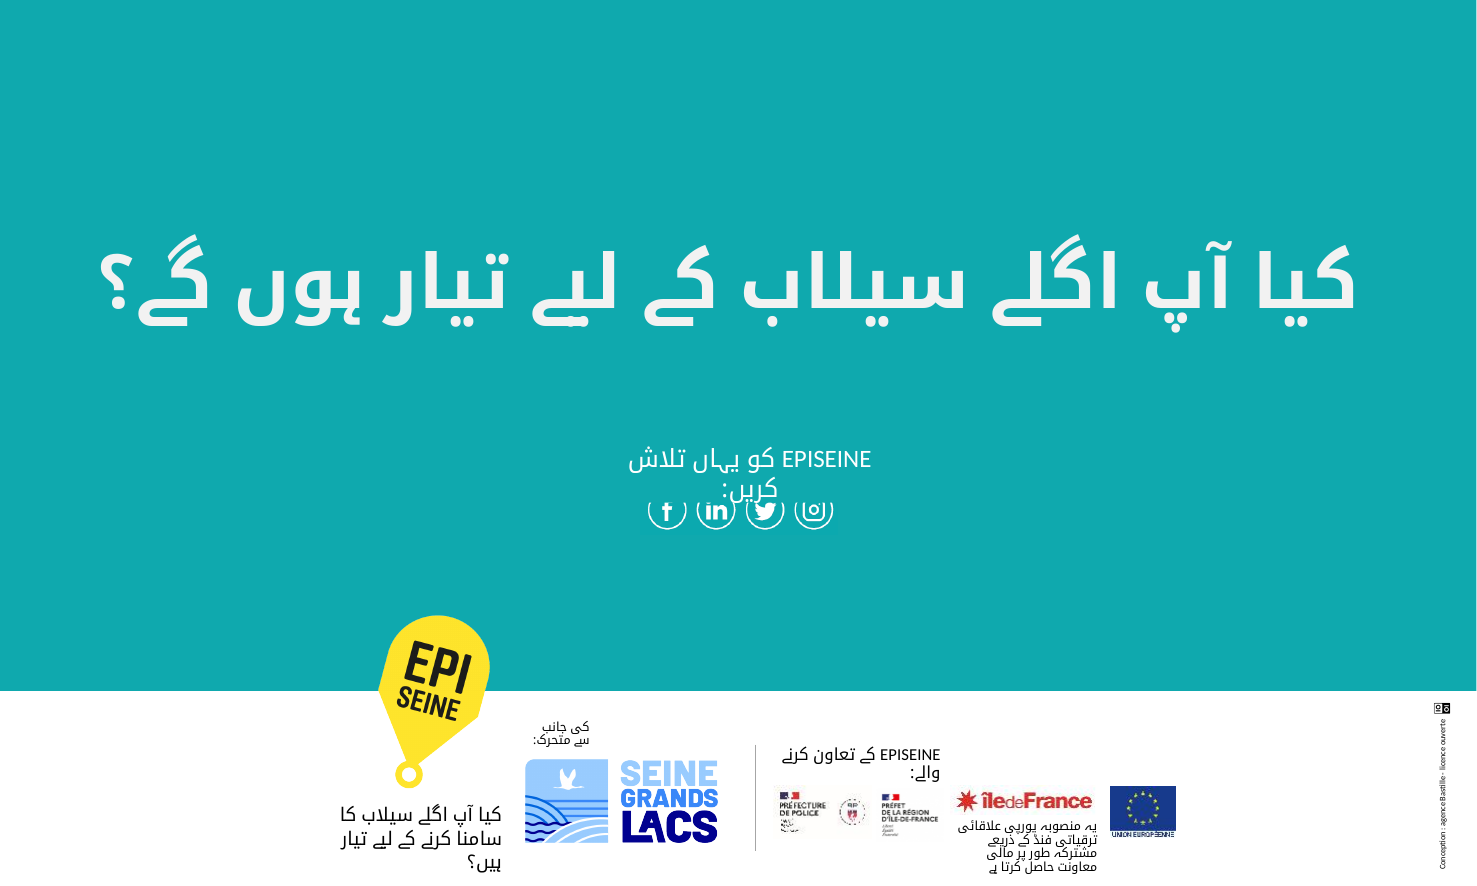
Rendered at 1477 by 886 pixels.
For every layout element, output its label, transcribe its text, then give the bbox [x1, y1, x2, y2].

picture [1110, 786, 1176, 838]
text_box یہ منصوبہ یورپی علاقائی ترقیاتی فنڈ کے ذریعے مشترکہ طور پر مالی معاونت حاصل کرتا ہے [956, 819, 1098, 874]
text_box کی جانب سے متحرک: [529, 720, 590, 748]
picture [312, 608, 503, 854]
picture [950, 785, 1099, 815]
picture [773, 785, 872, 839]
picture [876, 788, 944, 842]
picture [1433, 701, 1451, 714]
text_box کیا آپ اگلے سیلاب کا سامنا کرنے کے لیے تیار ہیں؟ [316, 801, 508, 873]
text_box EPISEINE کے تعاون کرنے والے: [779, 745, 941, 782]
text_box EPISEINE کو یہاں تلاش کریں: [608, 442, 892, 503]
title کیا آپ اگلے سیلاب کے لیے تیار ہوں گے؟ [88, 141, 1388, 325]
picture [525, 759, 718, 843]
picture [640, 503, 838, 535]
